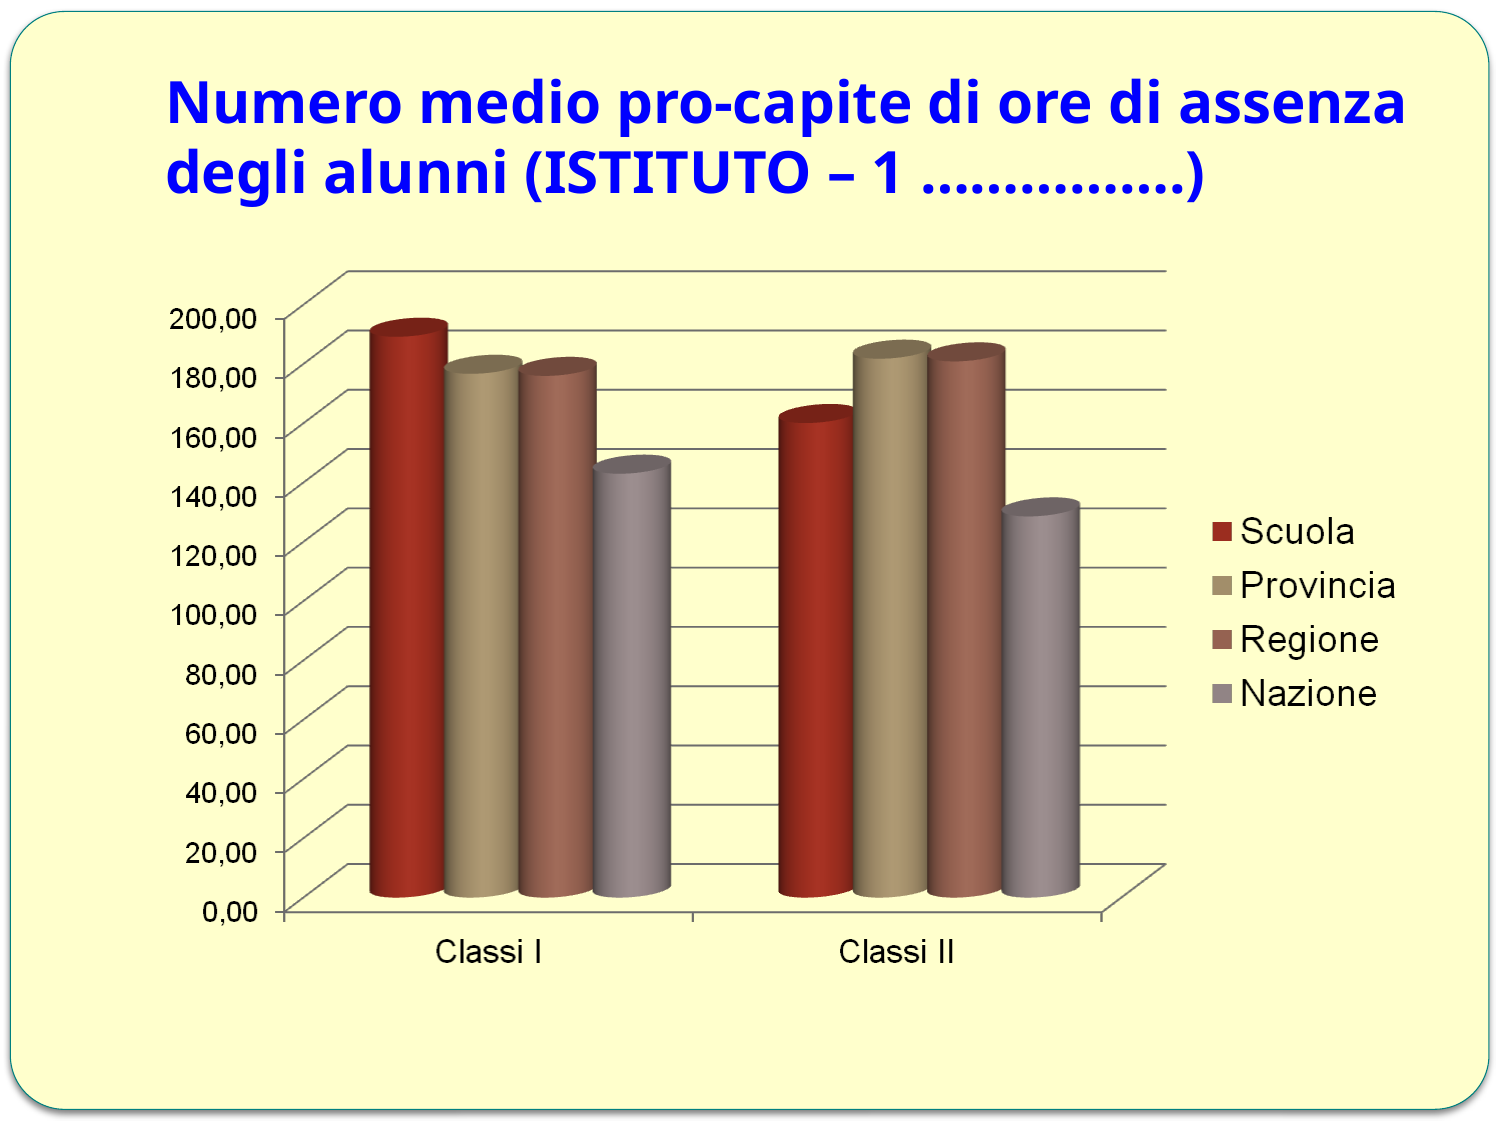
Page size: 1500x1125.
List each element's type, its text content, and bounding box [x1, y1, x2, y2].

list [141, 228, 1434, 996]
title Numero medio pro-capite di ore di assenza degli alunni (ISTITUTO – 1 …………….) [149, 44, 1426, 221]
